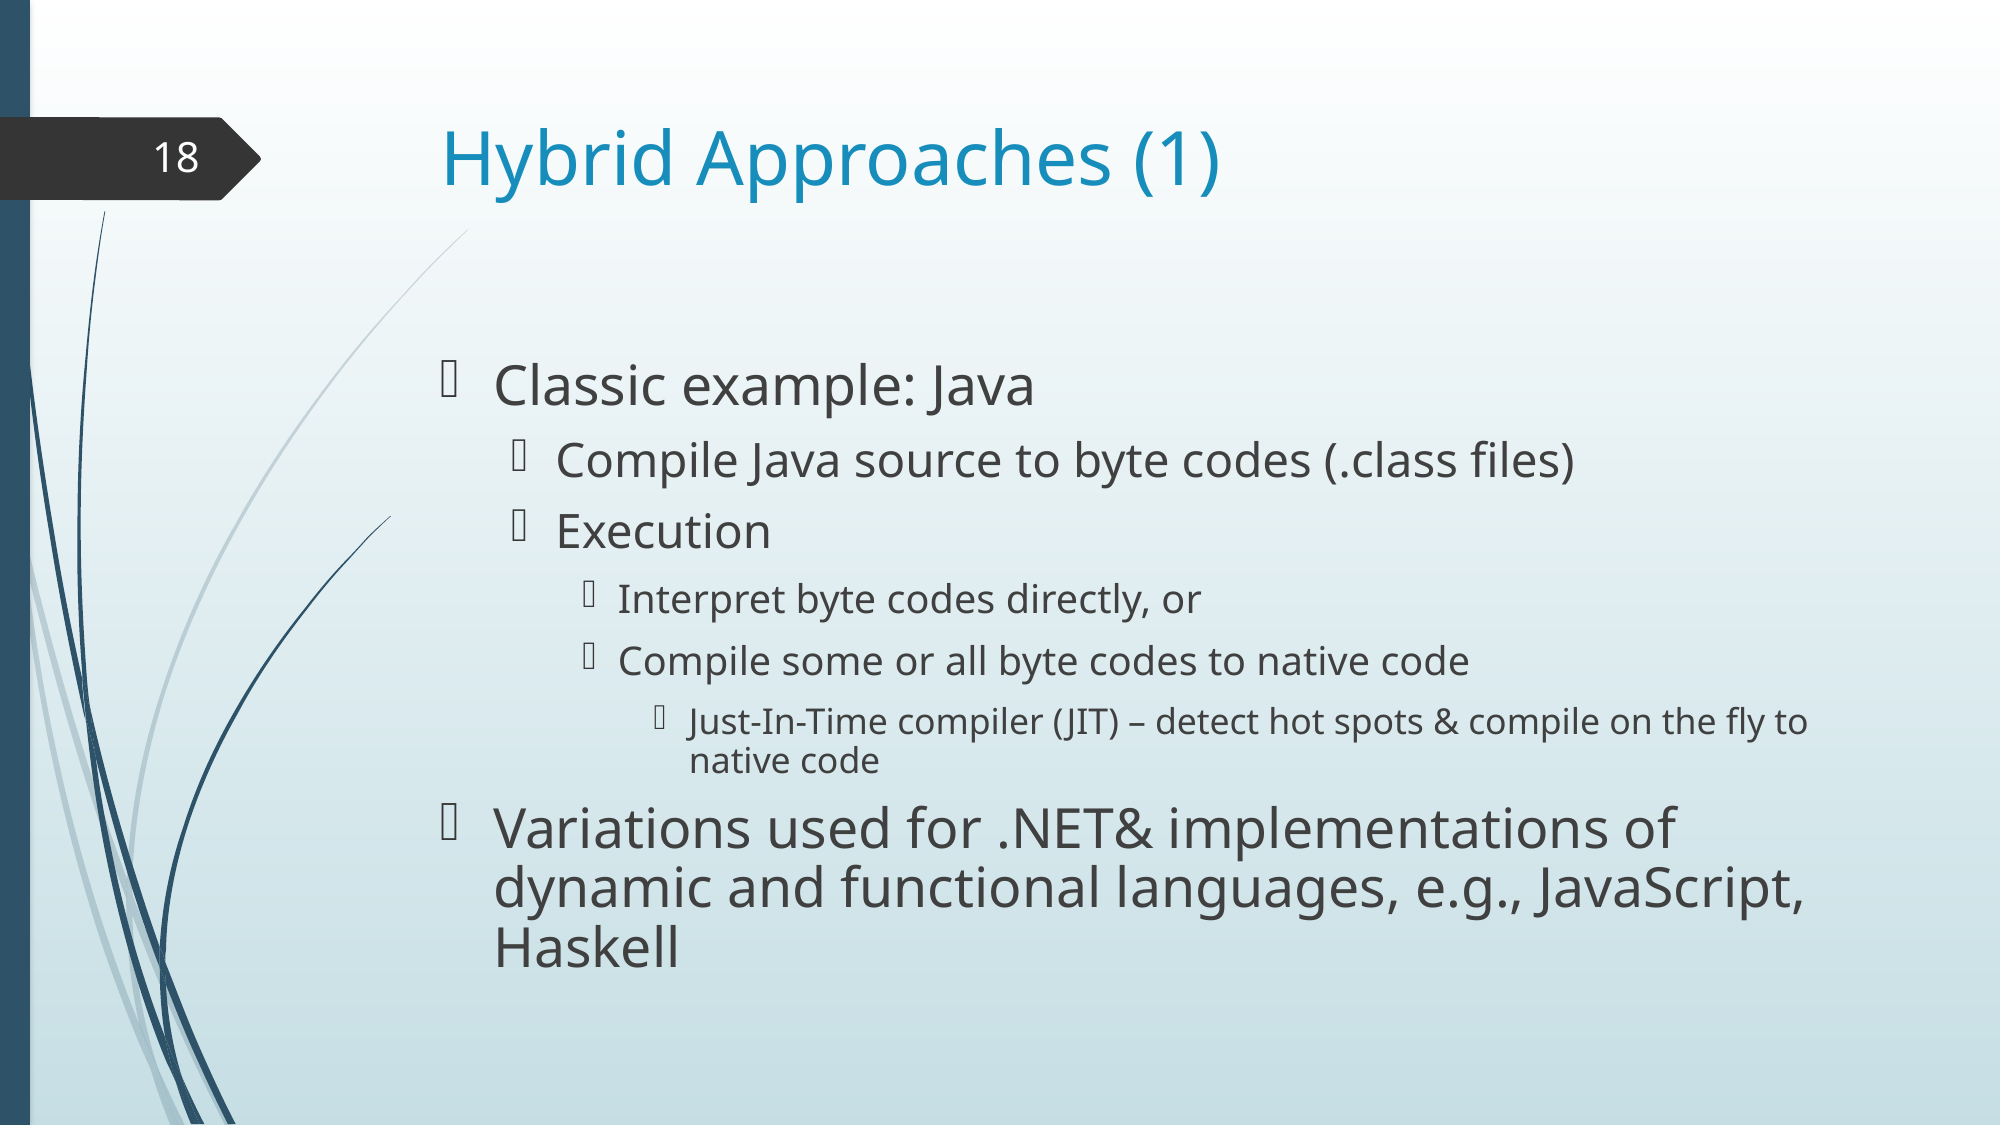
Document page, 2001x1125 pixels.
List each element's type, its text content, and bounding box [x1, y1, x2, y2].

title Hybrid Approaches (1) [425, 102, 1888, 313]
list Classic example: Java Compile Java source to byte codes (.class files) Execution Interpret byte codes directly, or Compile some or all byte codes to native code Just-In-Time compiler (JIT) – detect hot spots & compile on the fly to native code Variations used for .NET& implementations of dynamic and functional languages, e.g., JavaScript, Haskell [424, 350, 1888, 988]
slide_number 18 [87, 129, 216, 190]
